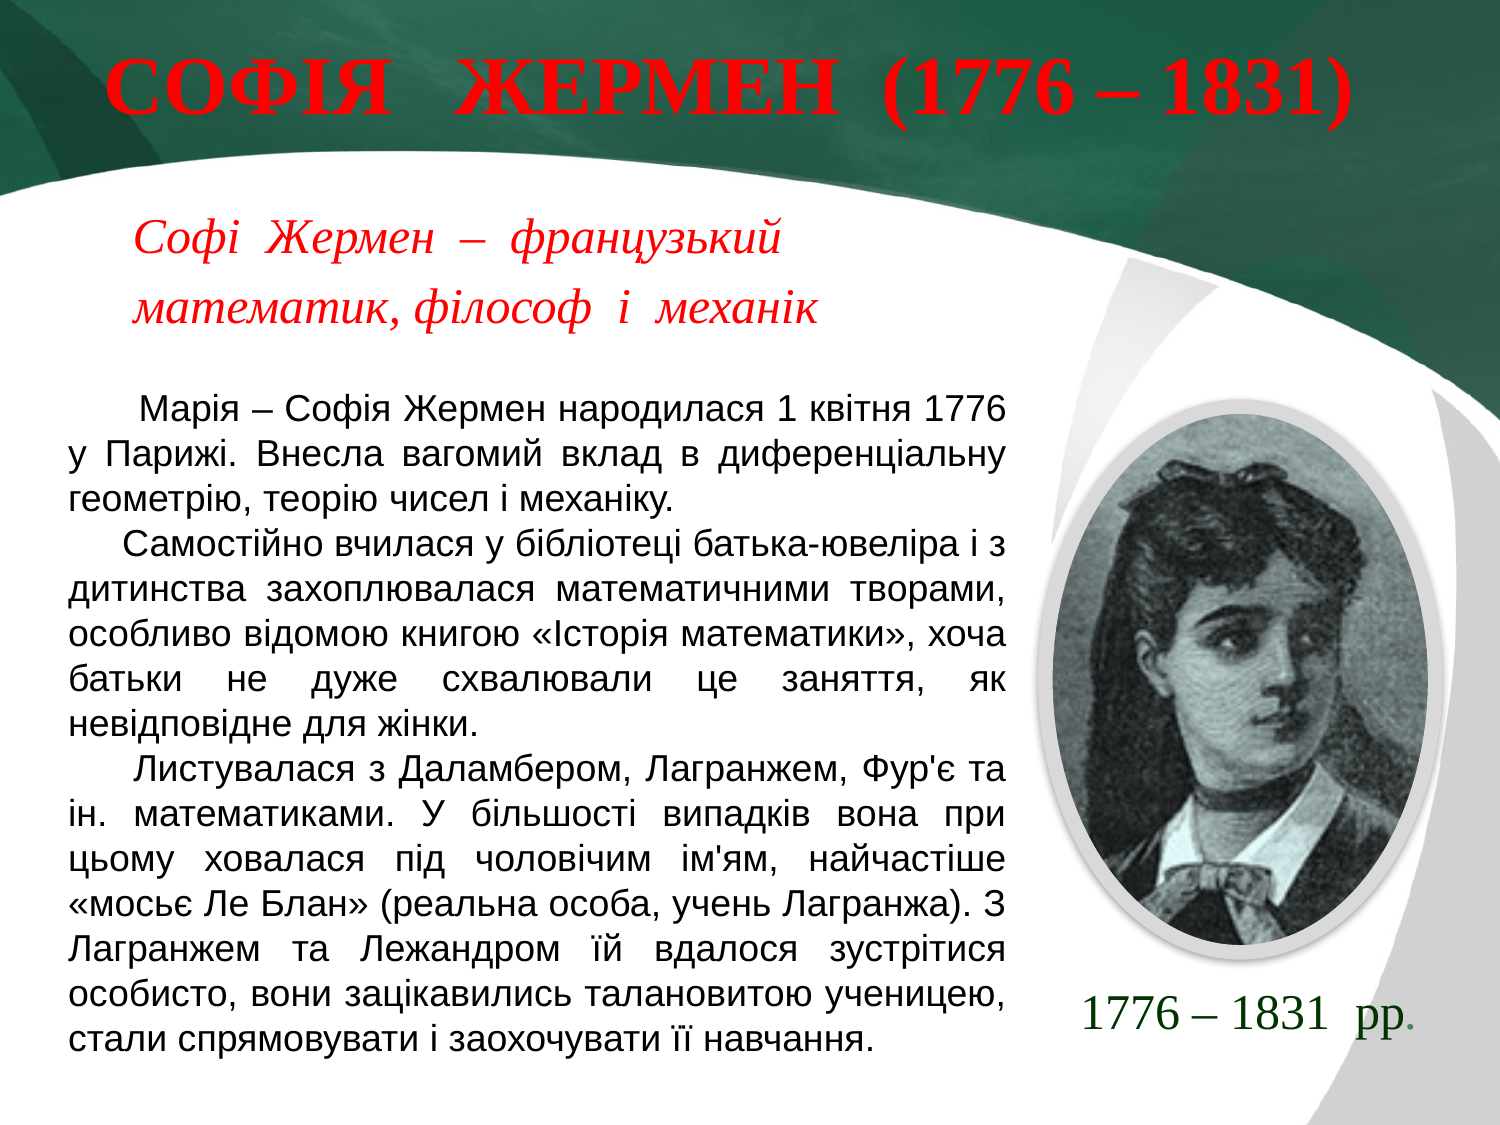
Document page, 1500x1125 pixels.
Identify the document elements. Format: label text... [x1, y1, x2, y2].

text_box Софі Жермен – французький математик, філософ і механік [0, 196, 928, 350]
text_box Марія – Софія Жермен народилася 1 квітня 1776 у Парижі. Внесла вагомий вклад в диференціальну геометрію, теорію чисел і механіку. Самостійно вчилася у бібліотеці батька-ювеліра і з дитинства захоплювалася математичними творами, особливо відомою книгою «Історія математики», хоча батьки не дуже схвалювали це заняття, як невідповідне для жінки. Листувалася з Даламбером, Лагранжем, Фур'є та ін. математиками. У більшості випадків вона при цьому ховалася під чоловічим ім'ям, найчастіше «мосьє Ле Блан» (реальна особа, учень Лагранжа). З Лагранжем та Лежандром їй вдалося зустрітися особисто, вони зацікавились талановитою ученицею, стали спрямовувати і заохочувати її навчання. [53, 375, 1022, 1066]
title СОФІЯ ЖЕРМЕН (1776 – 1831) [0, 0, 1500, 163]
picture [0, 163, 1500, 1125]
text_box 1776 – 1831 рр. [1033, 964, 1436, 1059]
